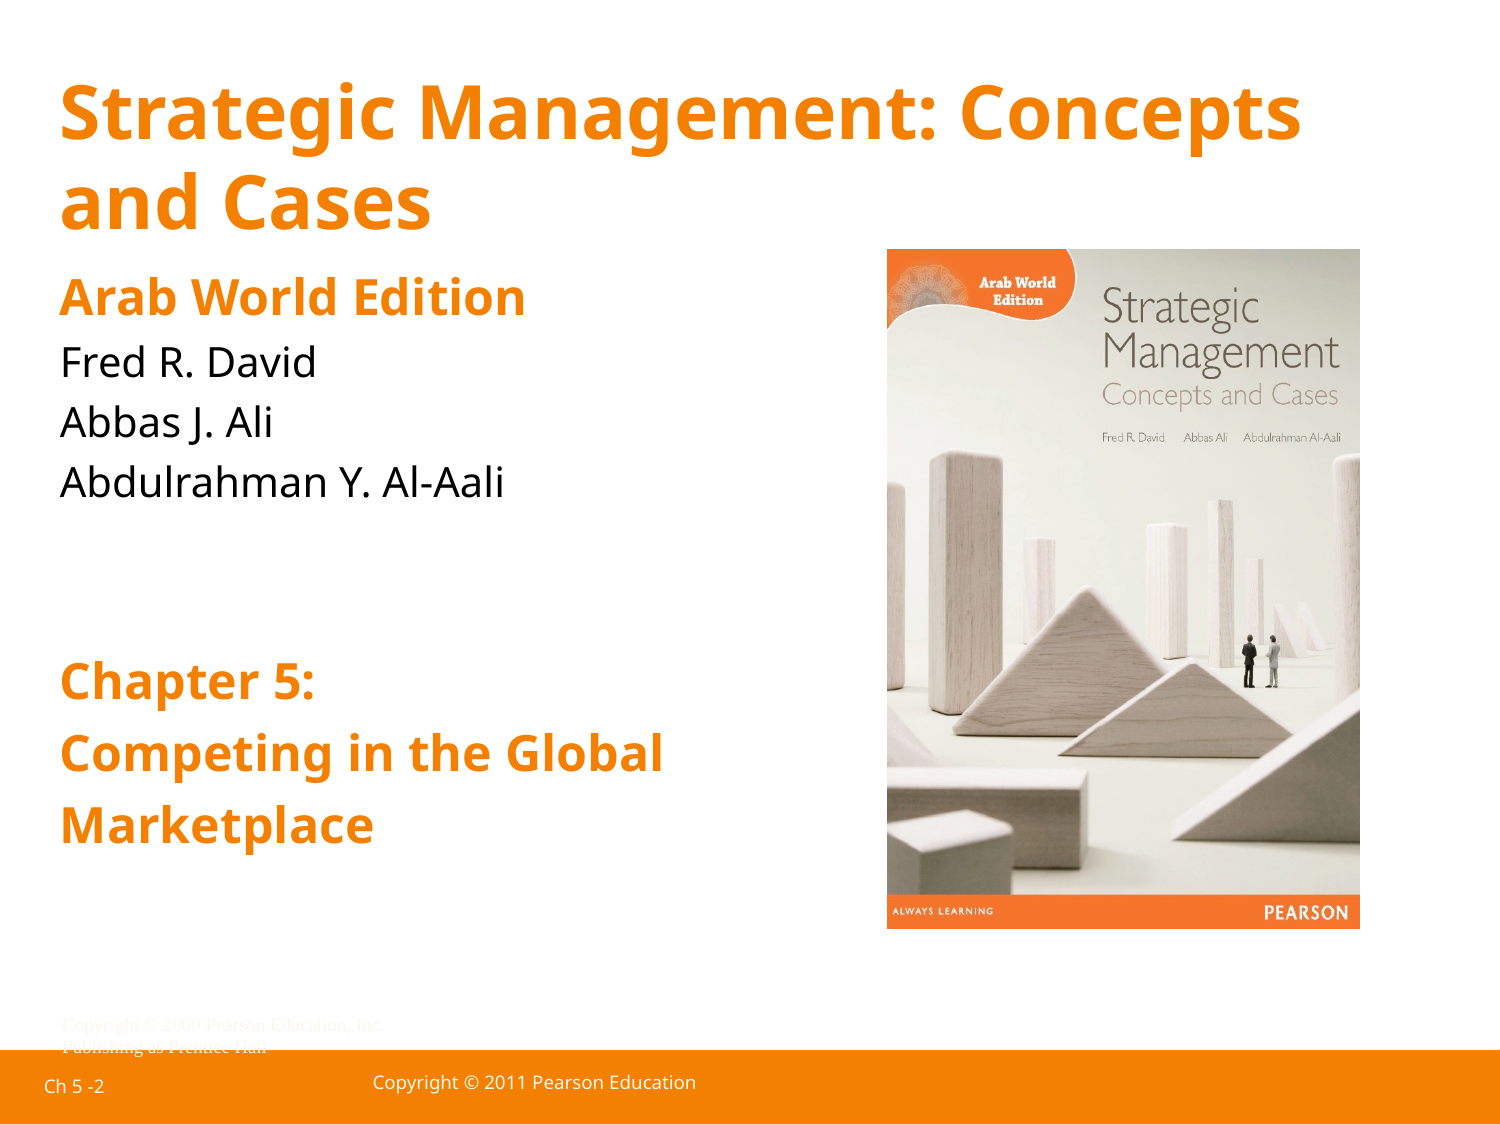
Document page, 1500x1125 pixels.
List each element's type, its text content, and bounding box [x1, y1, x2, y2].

picture [1248, 1042, 1500, 1124]
text_box Ch 5 -2 [37, 1074, 161, 1098]
text_box Strategic Management: Concepts and Cases [59, 64, 1458, 245]
picture [887, 249, 1360, 930]
text_box [0, 1050, 1500, 1125]
text_box Copyright © 2009 Pearson Education, Inc. Publishing as Prentice Hall [62, 1012, 984, 1058]
text_box Arab World Edition Fred R. David Abbas J. Ali Abdulrahman Y. Al-Aali Chapter 5: Competing in the Global Marketplace [59, 253, 781, 854]
text_box Copyright © 2011 Pearson Education [233, 1070, 703, 1093]
